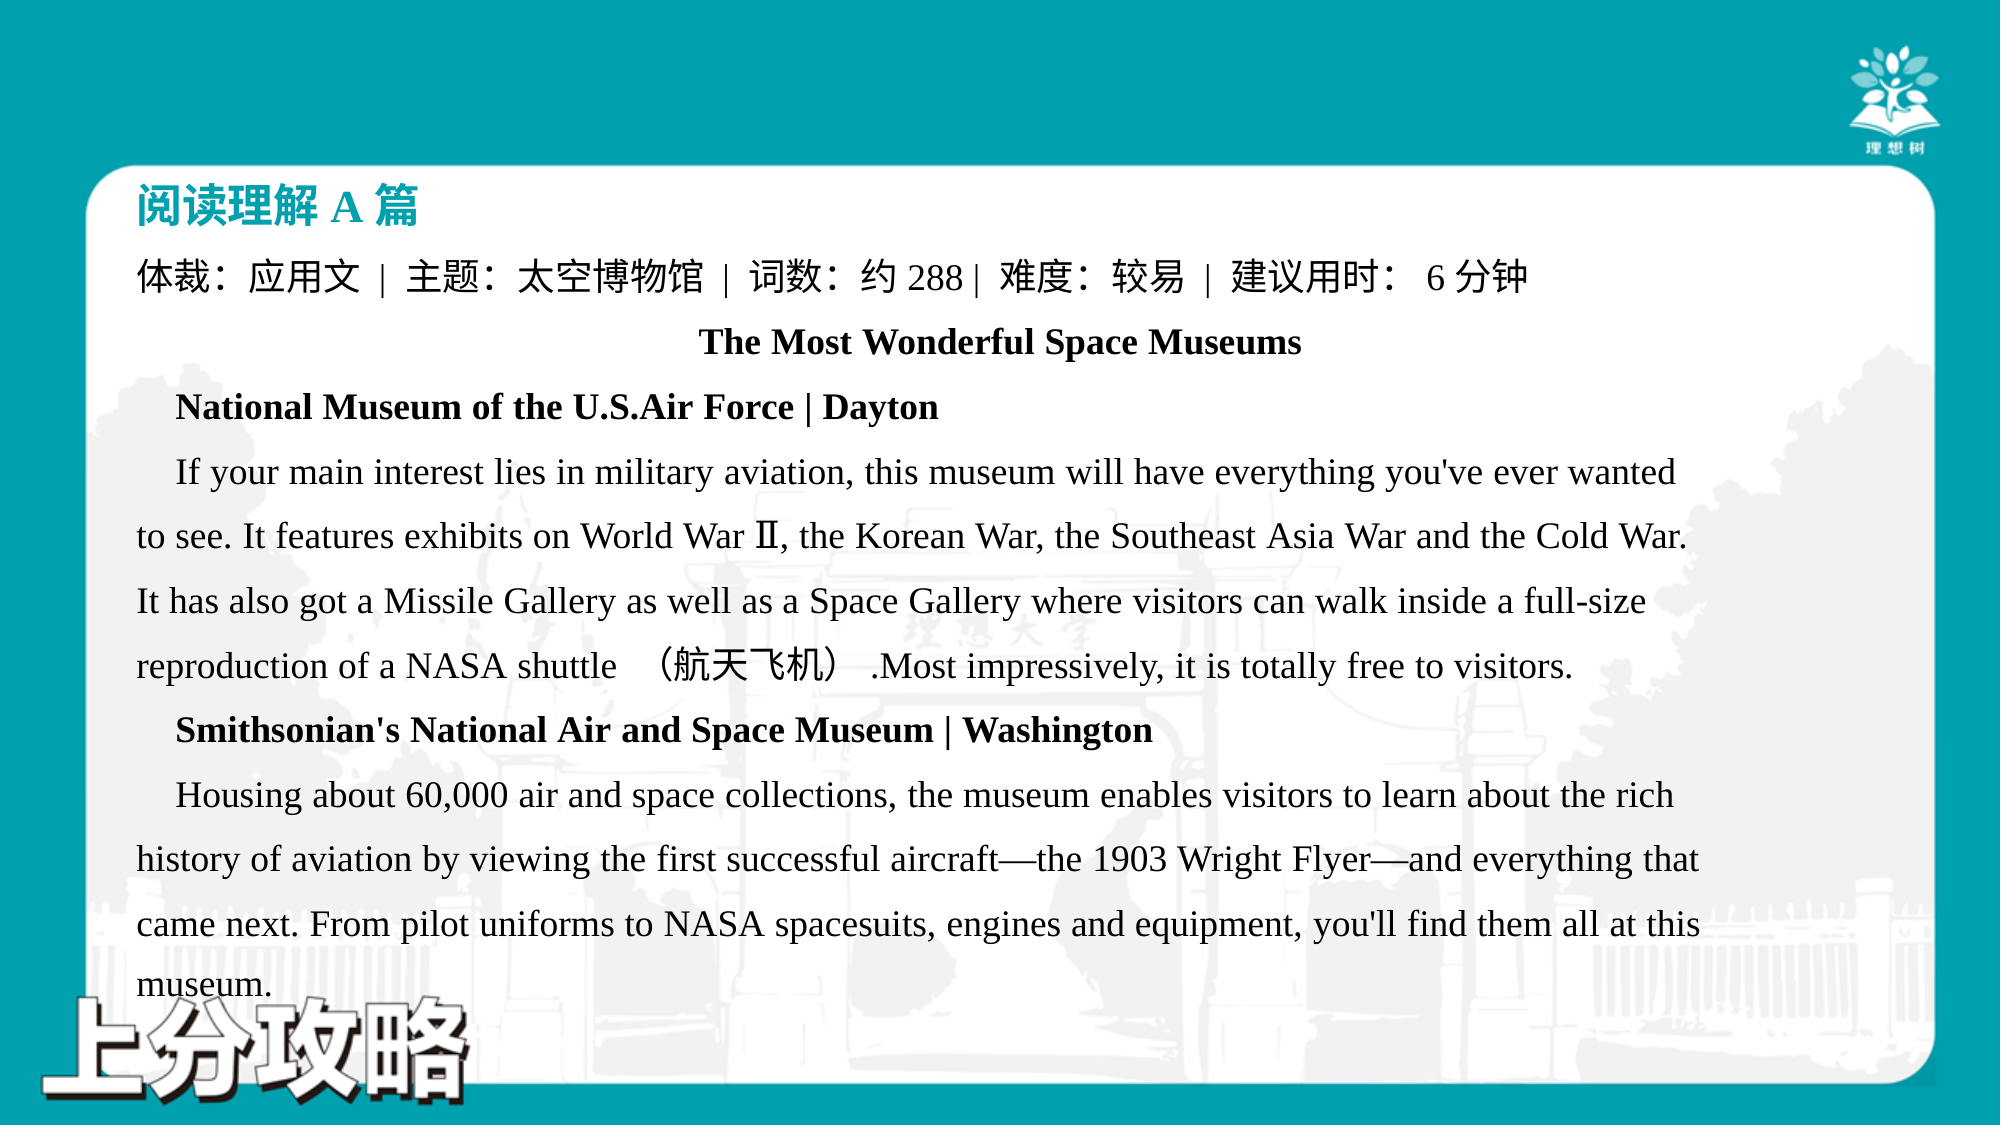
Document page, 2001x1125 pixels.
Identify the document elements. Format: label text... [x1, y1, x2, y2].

picture [0, 0, 2000, 1125]
text_box 体裁：应用文 | 主题：太空博物馆 | 词数：约288 | 难度：较易 | 建议用时：6分钟 The Most Wonderful Space Museums National Museum of the U.S.Air Force | Dayton If your main interest lies in military aviation, this museum will have everything you've ever wanted to see. It features exhibits on World War Ⅱ, the Korean War, the Southeast Asia War and the Cold War. It has also got a Missile Gallery as well as a Space Gallery where visitors can walk inside a full-size reproduction of a NASA shuttle （航天飞机）.Most impressively, it is totally free to visitors. Smithsonian's National Air and Space Museum | Washington Housing about 60,000 air and space collections, the museum enables visitors to learn about the rich history of aviation by viewing the first successful aircraft—the 1903 Wright Flyer—and everything that came next. From pilot uniforms to NASA spacesuits, engines and equipment, you'll find them all at this museum. [136, 233, 1865, 999]
text_box 阅读理解A篇 [136, 176, 1865, 232]
